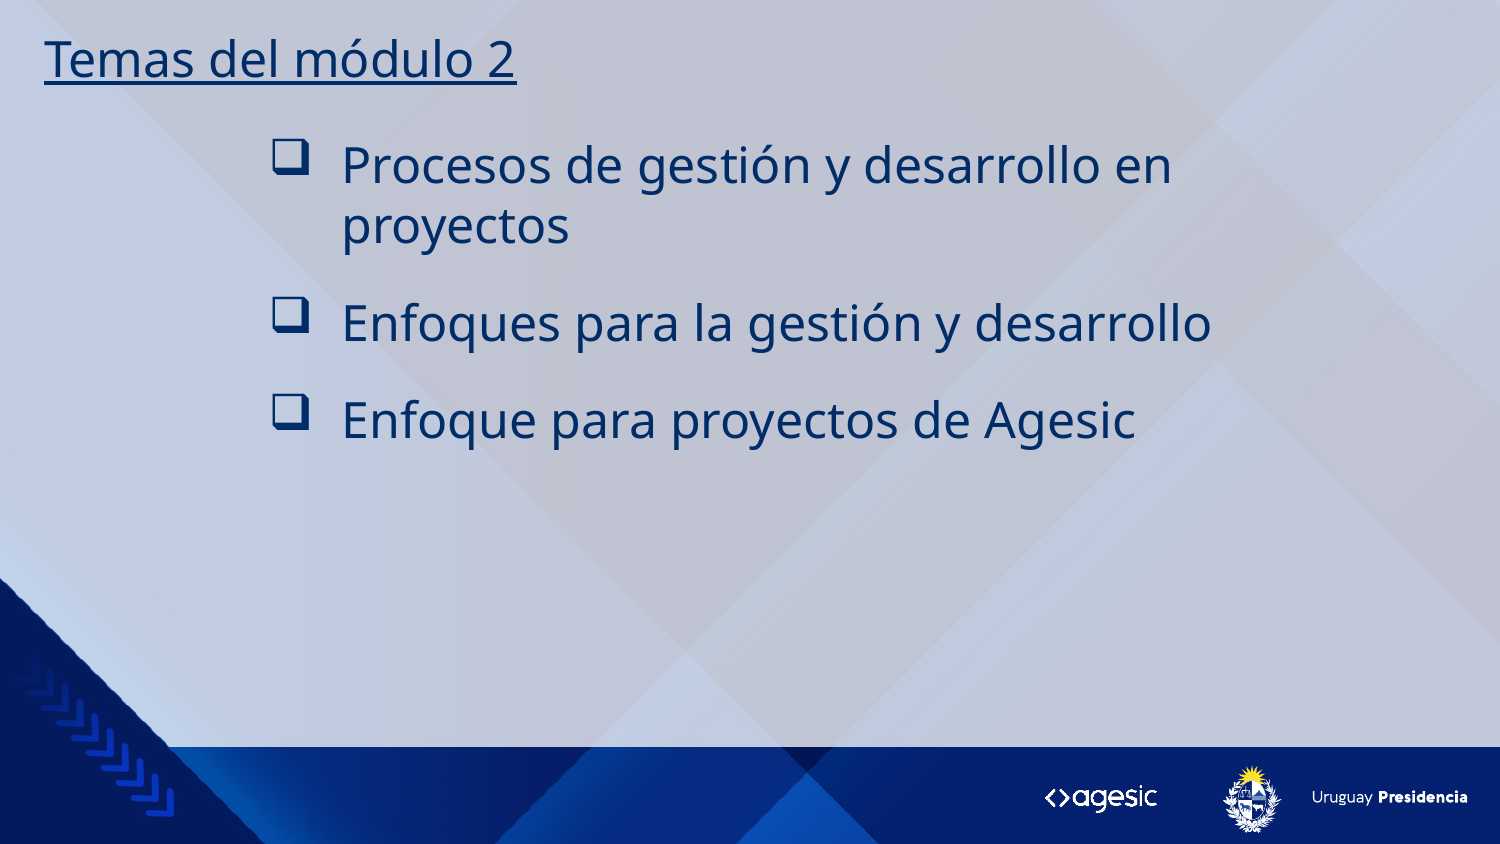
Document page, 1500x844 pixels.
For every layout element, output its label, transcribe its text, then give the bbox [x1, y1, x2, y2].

picture [0, 0, 1500, 844]
text_box Procesos de gestión y desarrollo en proyectos Enfoques para la gestión y desarrollo Enfoque para proyectos de Agesic [253, 126, 1341, 457]
text_box Temas del módulo 2 [29, 20, 632, 95]
